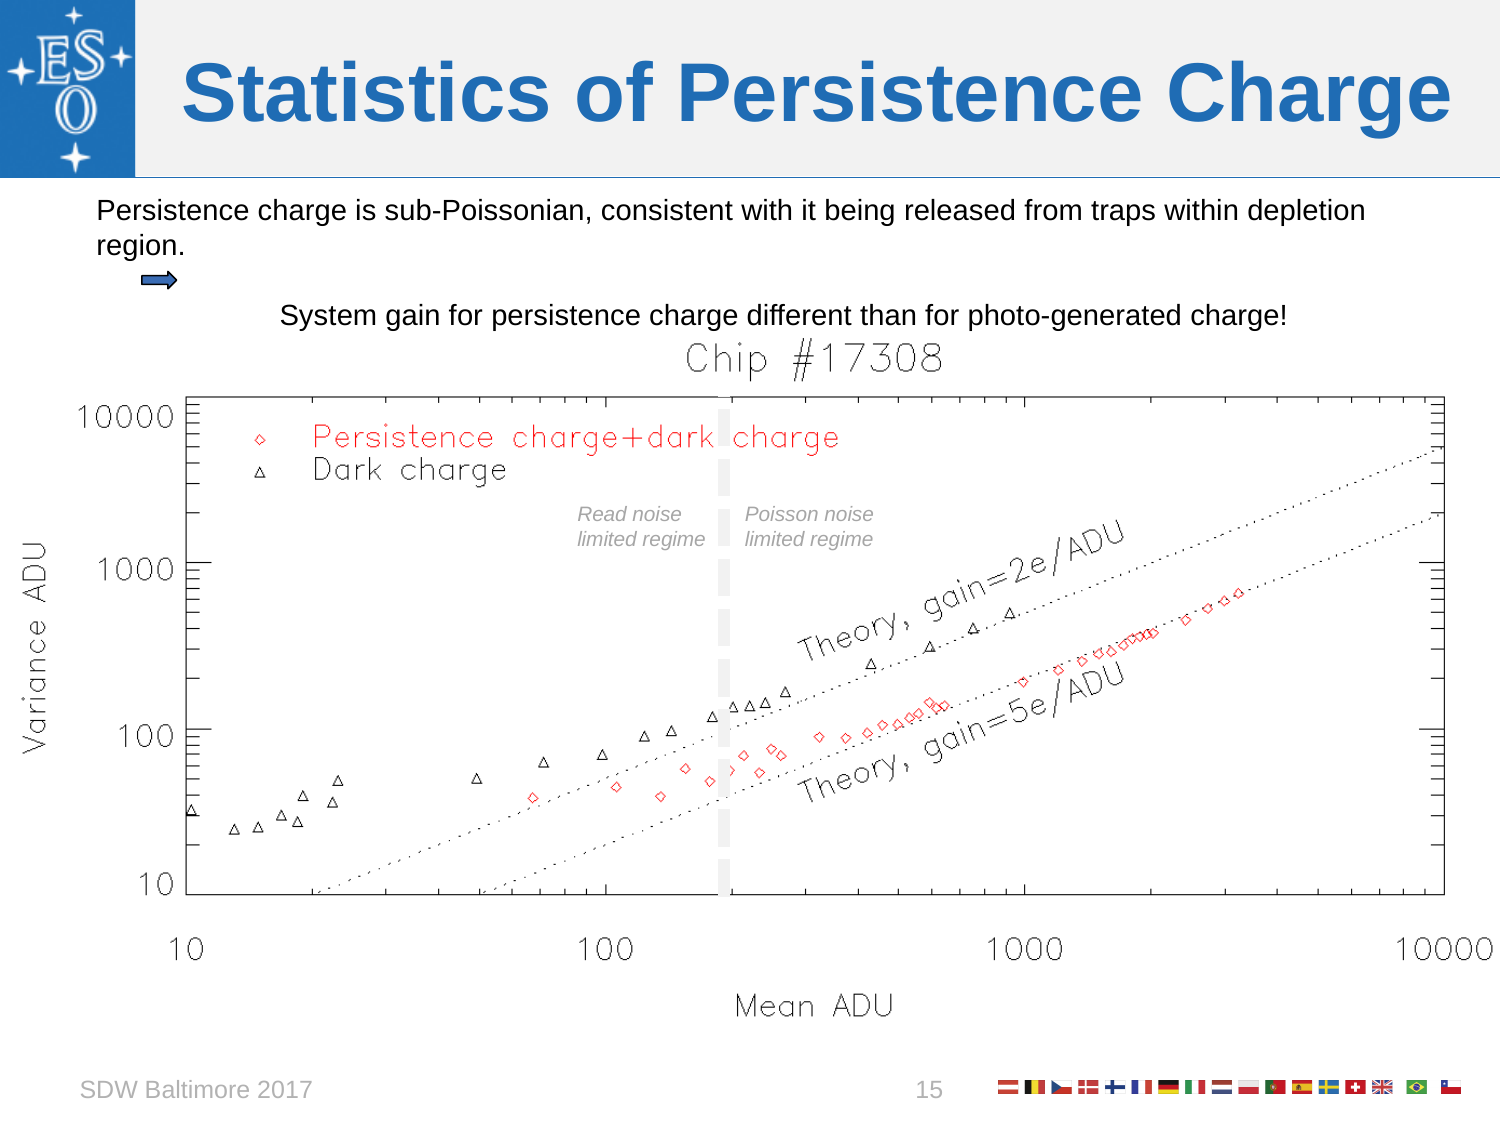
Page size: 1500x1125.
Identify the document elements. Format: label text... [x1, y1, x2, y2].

picture [0, 324, 1500, 1024]
text_box [141, 271, 177, 289]
slide_number 15 [854, 1058, 959, 1119]
title Statistics of Persistence Charge [135, 0, 1500, 176]
text_box Persistence charge is sub-Poissonian, consistent with it being released from traps within depletion region. System gain for persistence charge different than for photo-generated charge! [81, 184, 1479, 323]
footer SDW Baltimore 2017 [64, 1058, 854, 1119]
picture [998, 1080, 1461, 1094]
